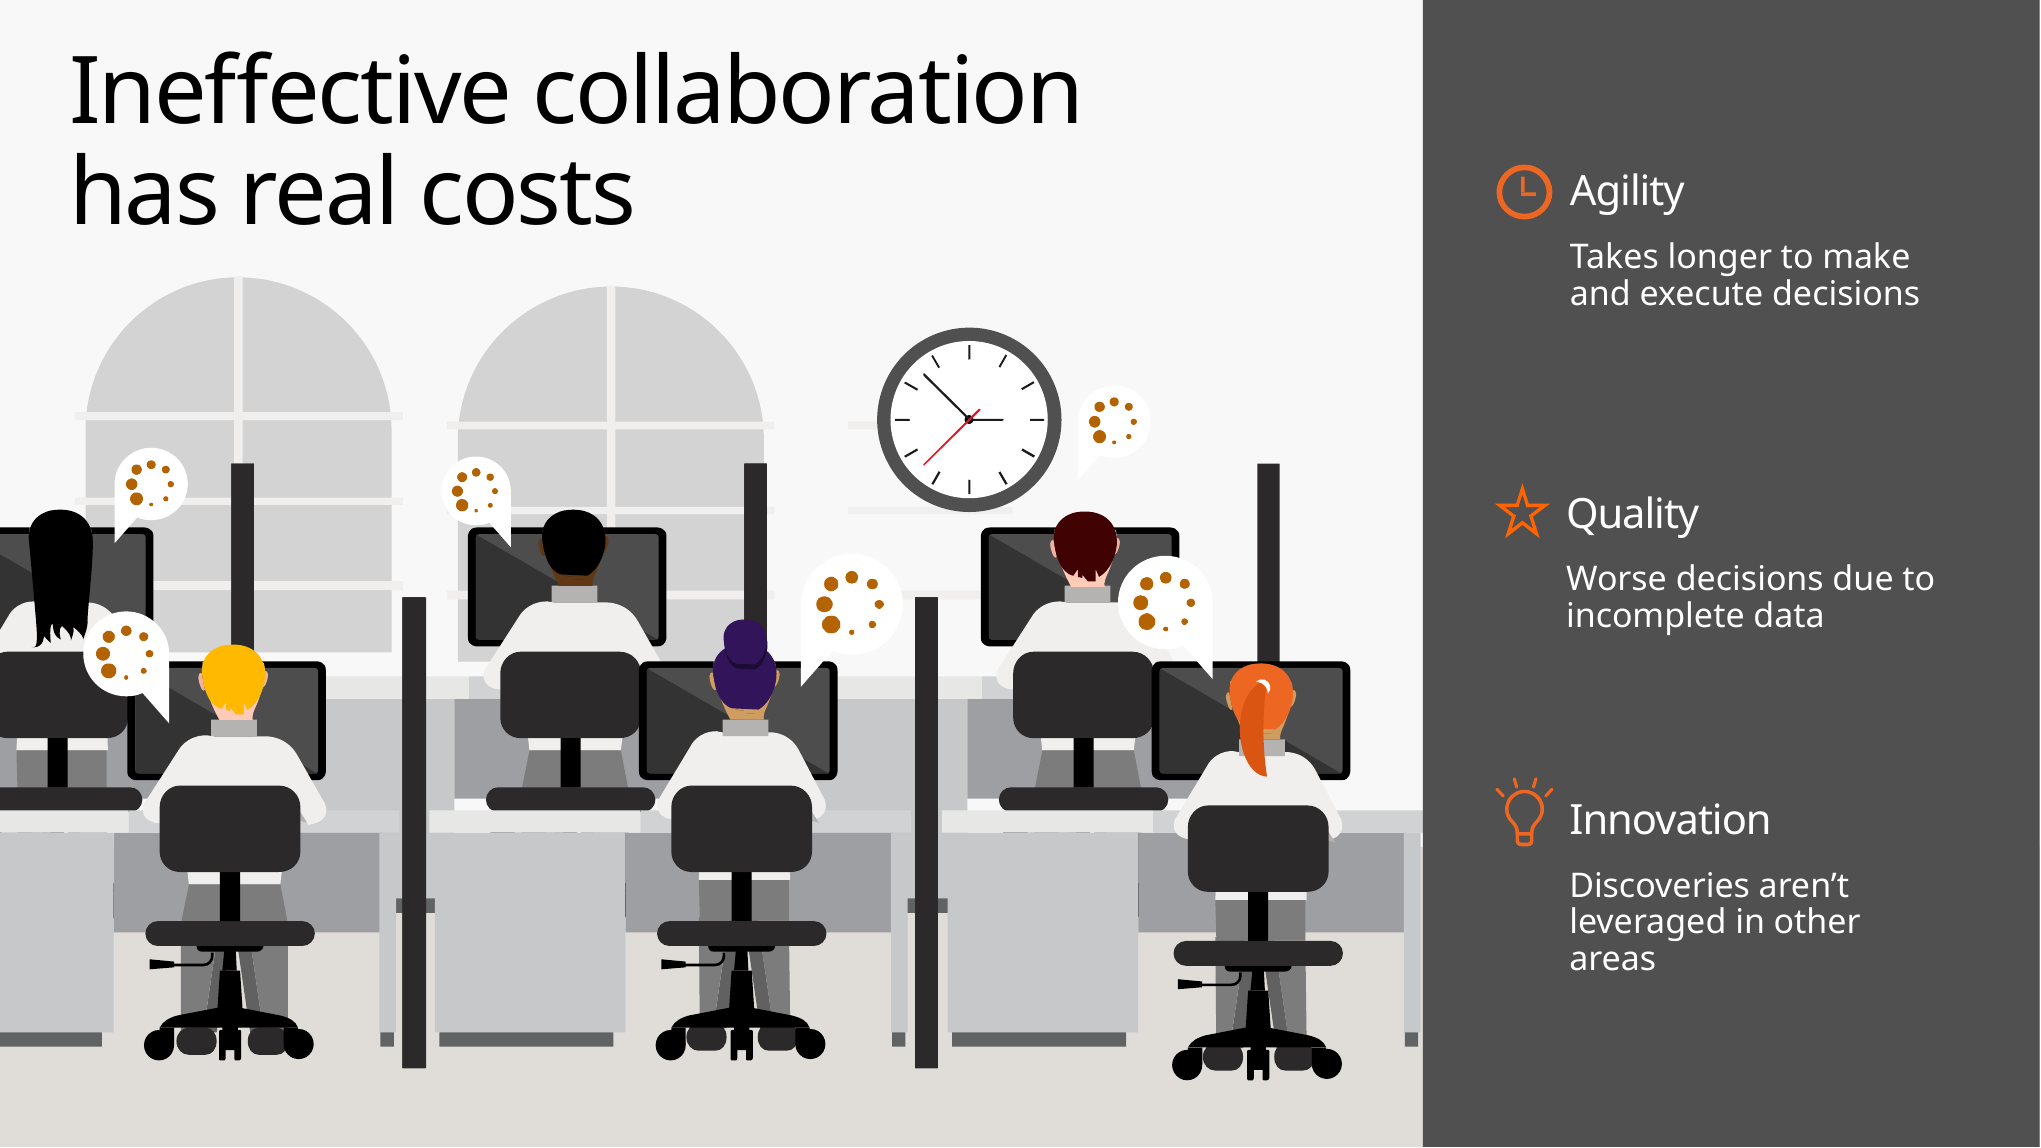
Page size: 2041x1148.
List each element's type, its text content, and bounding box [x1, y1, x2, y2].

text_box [1077, 385, 1151, 482]
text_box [1494, 471, 2041, 637]
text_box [441, 456, 512, 548]
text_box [0, 597, 1451, 1081]
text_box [800, 553, 904, 688]
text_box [1117, 555, 1213, 680]
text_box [0, 276, 2041, 1148]
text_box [1496, 148, 1945, 315]
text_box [1062, 463, 1280, 597]
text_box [114, 447, 189, 544]
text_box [1047, 507, 1123, 587]
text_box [0, 463, 1117, 597]
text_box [1496, 777, 1965, 943]
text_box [83, 611, 170, 724]
title Ineffective collaboration has real costs [45, 27, 1127, 179]
text_box [1422, 0, 2040, 276]
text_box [876, 327, 1062, 513]
